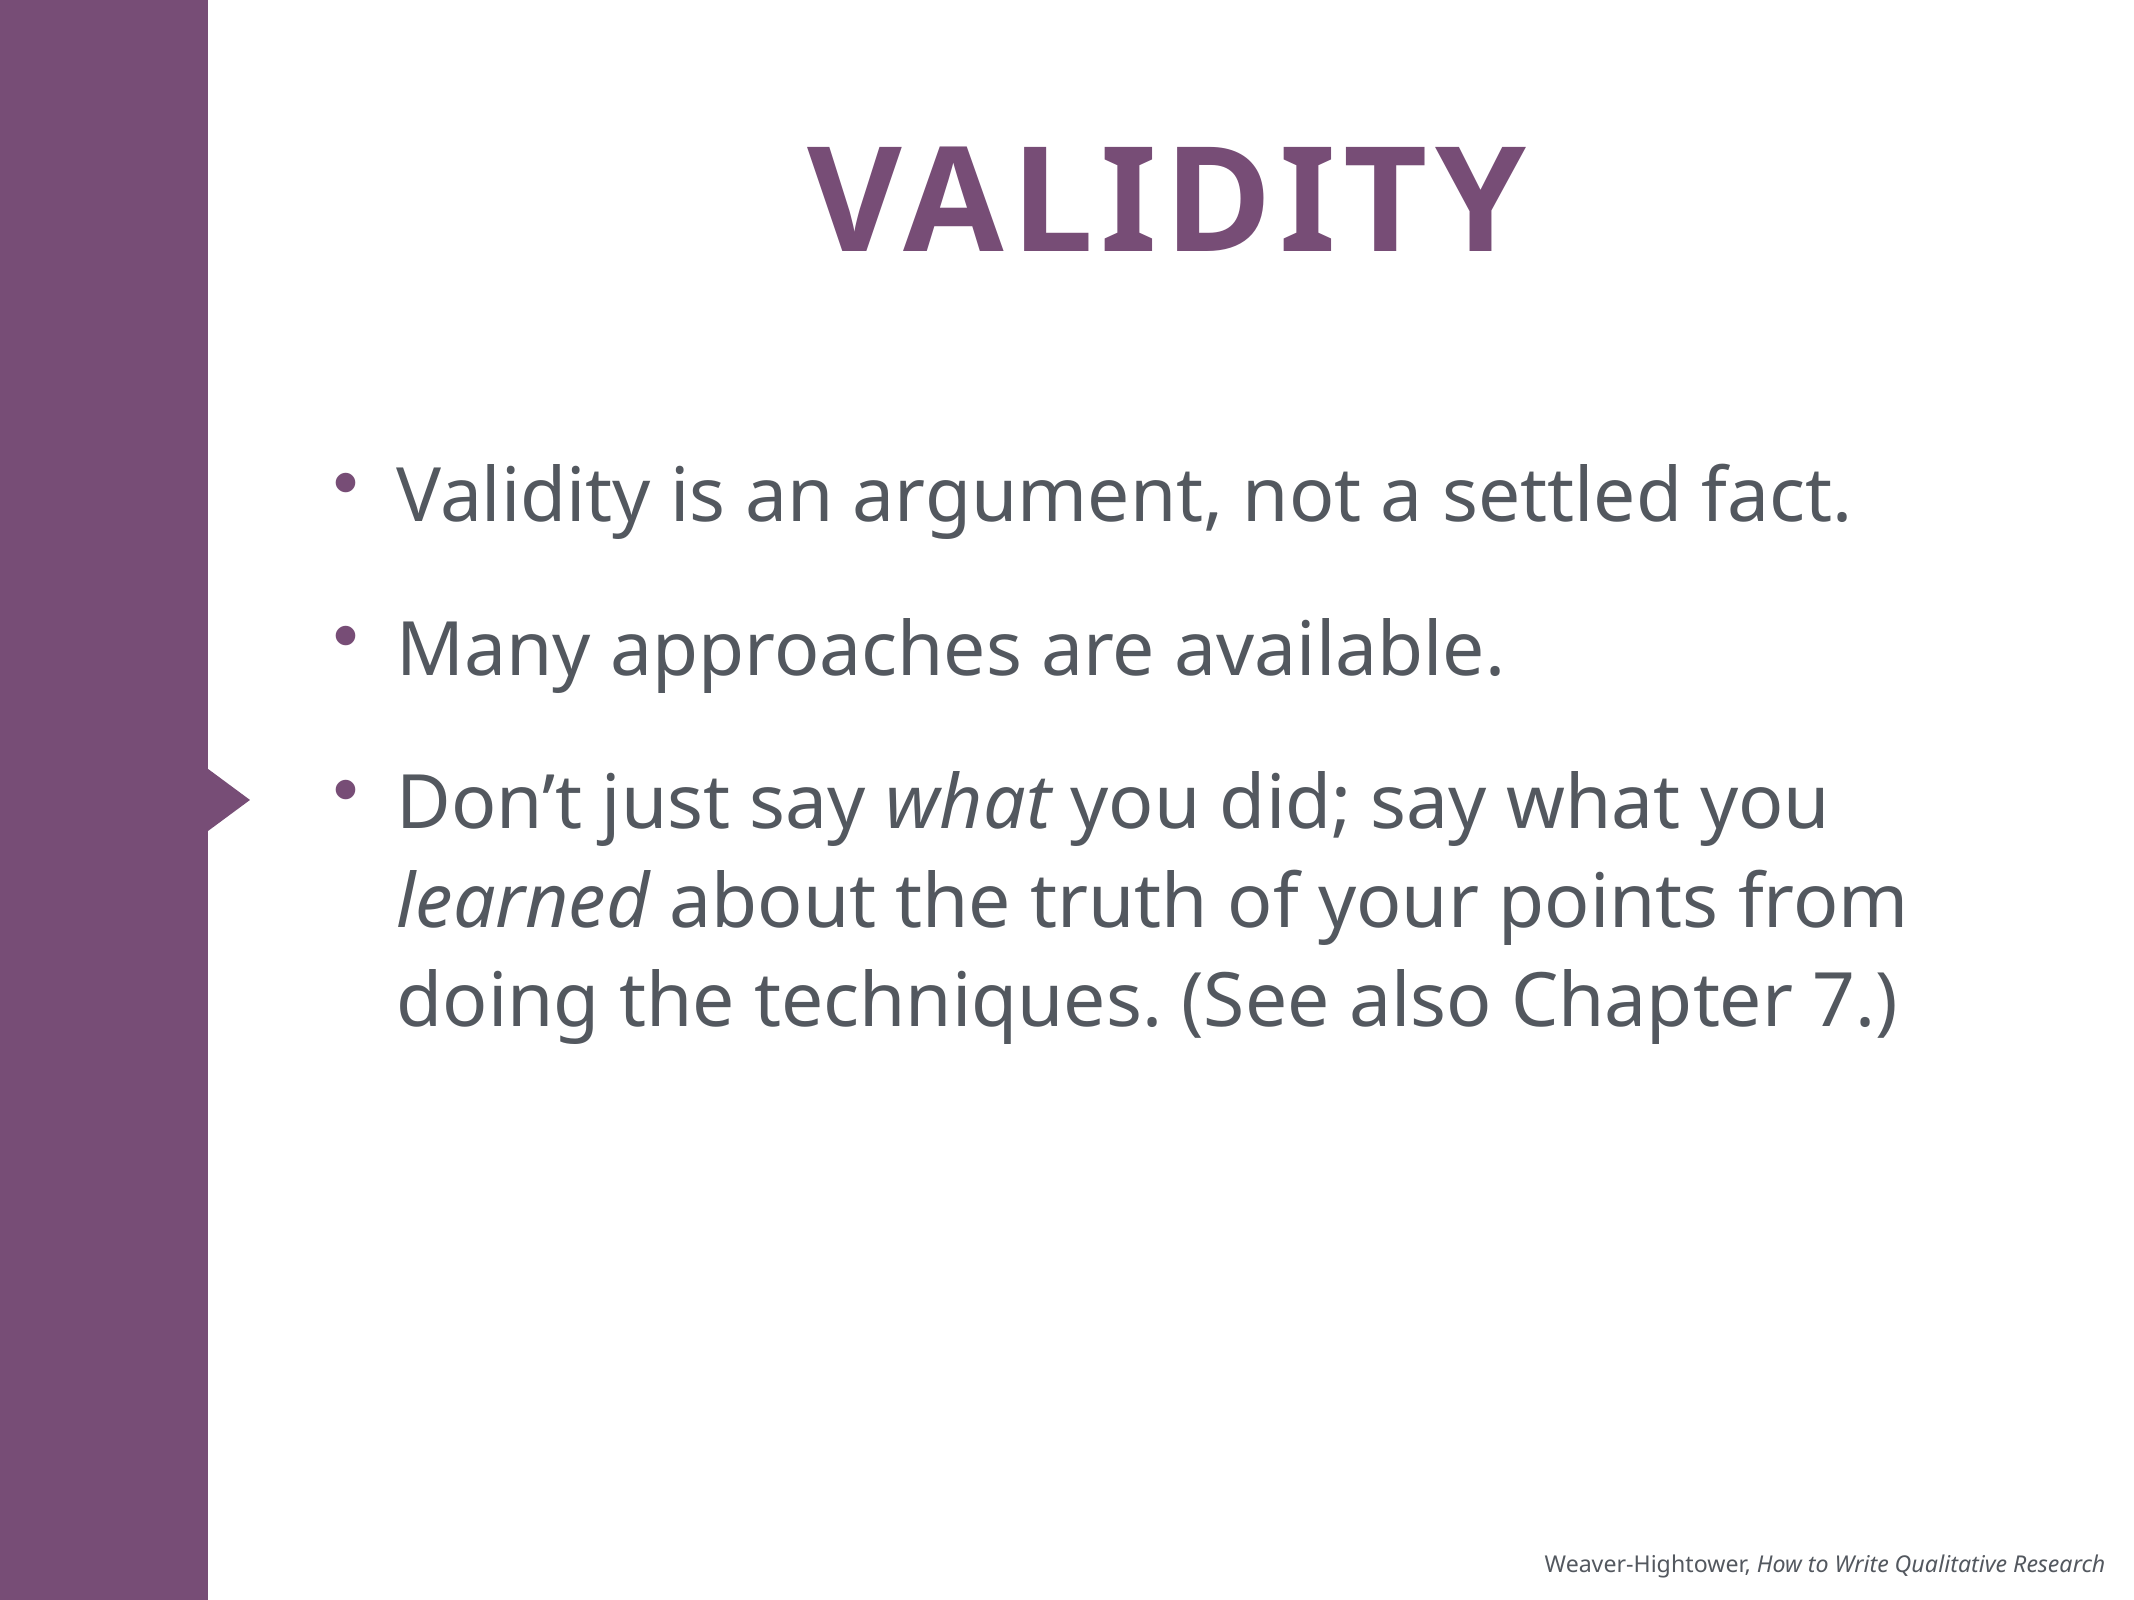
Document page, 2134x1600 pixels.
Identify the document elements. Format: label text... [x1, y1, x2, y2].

title Validity [333, 41, 2002, 378]
list Validity is an argument, not a settled fact. Many approaches are available. Don’t just say what you did; say what you learned about the truth of your points from doing the techniques. (See also Chapter 7.) [333, 437, 2002, 1386]
